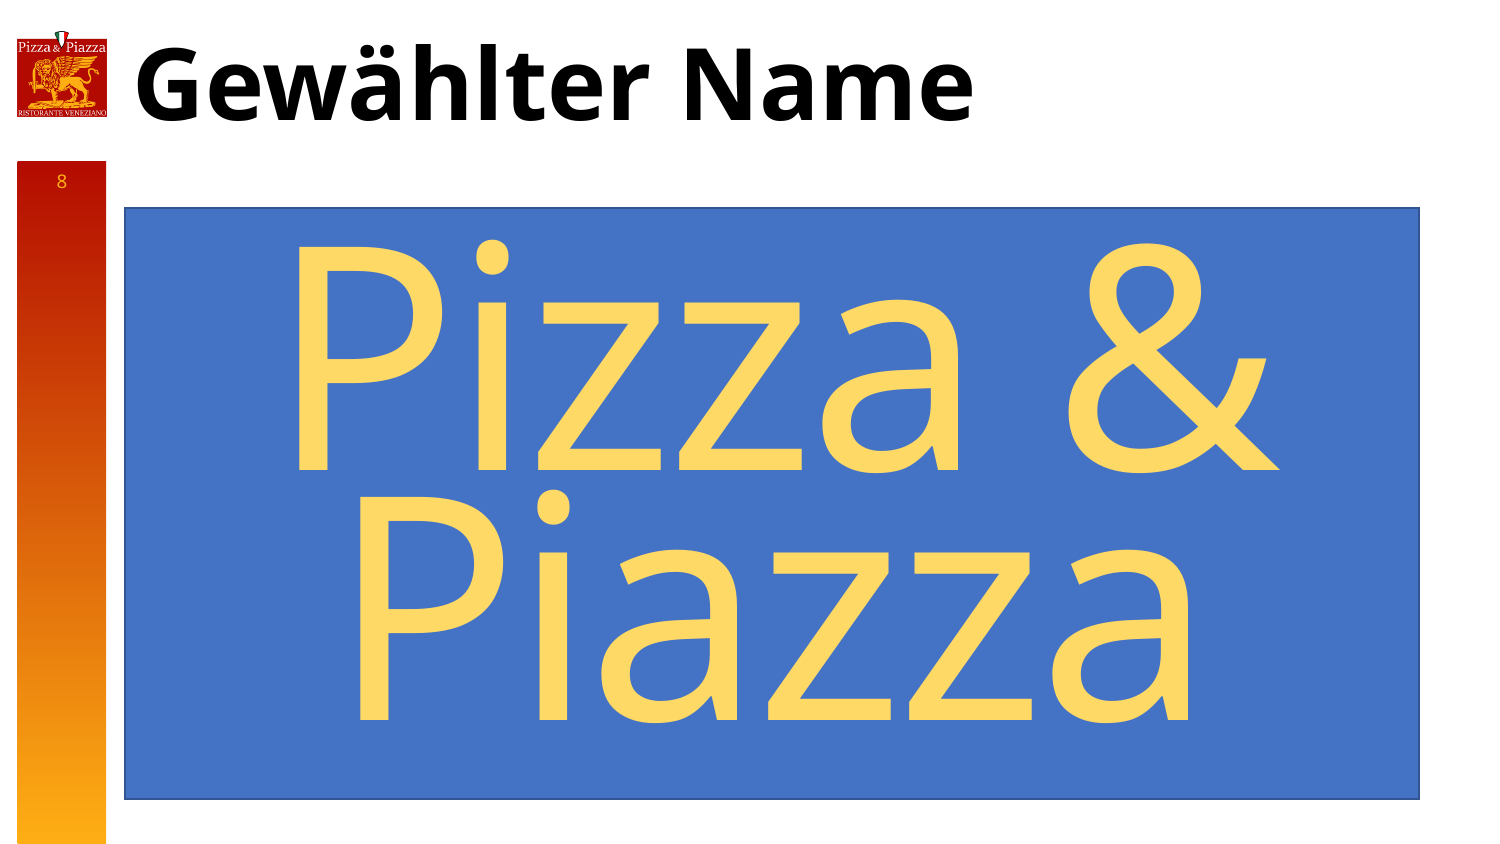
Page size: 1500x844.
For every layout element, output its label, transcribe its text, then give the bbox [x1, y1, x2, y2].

text_box Pizza & Piazza [124, 207, 1420, 800]
picture [17, 31, 107, 117]
slide_number 7 [17, 161, 107, 844]
title Gewählter Name [117, 32, 1483, 145]
